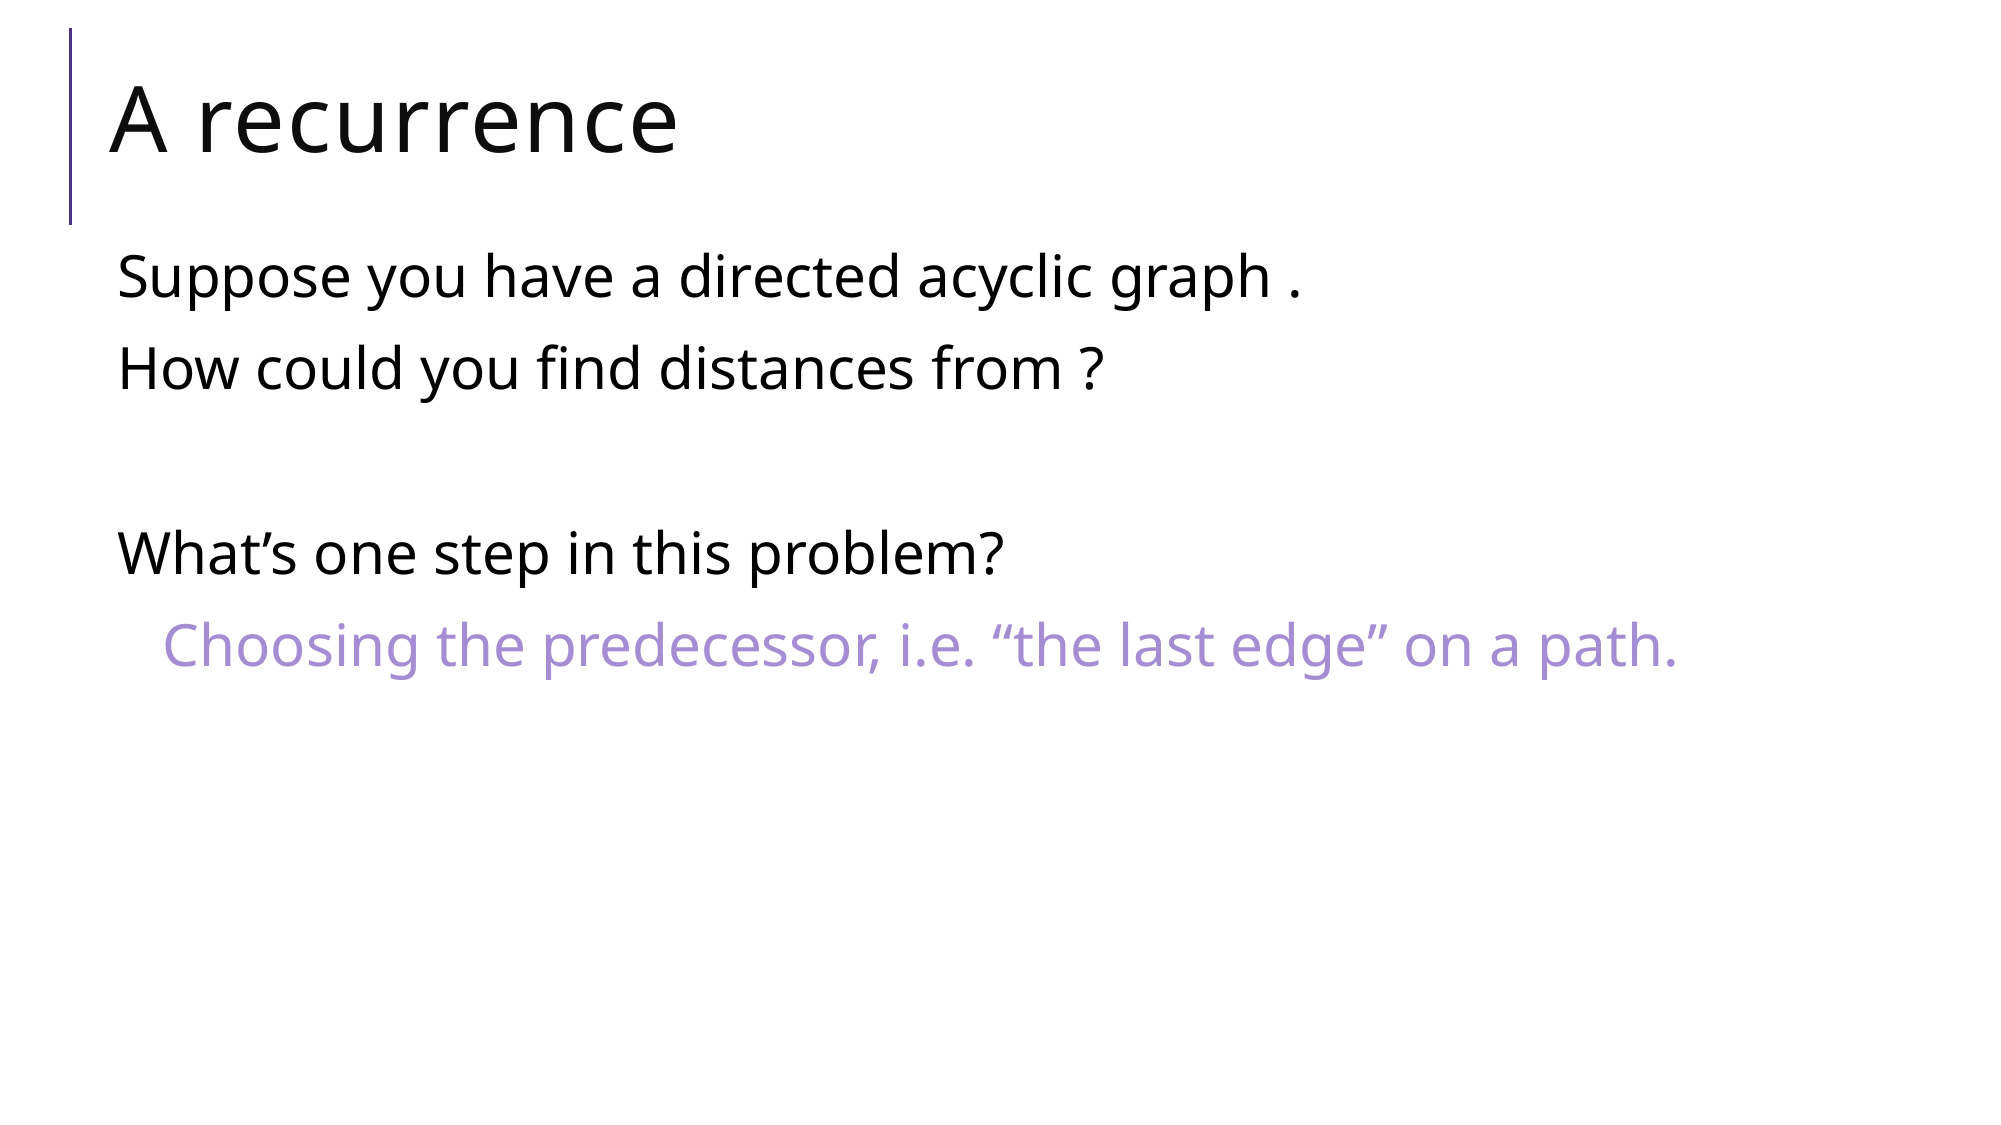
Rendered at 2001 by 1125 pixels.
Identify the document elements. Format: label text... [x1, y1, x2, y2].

title A recurrence [94, 43, 1930, 210]
